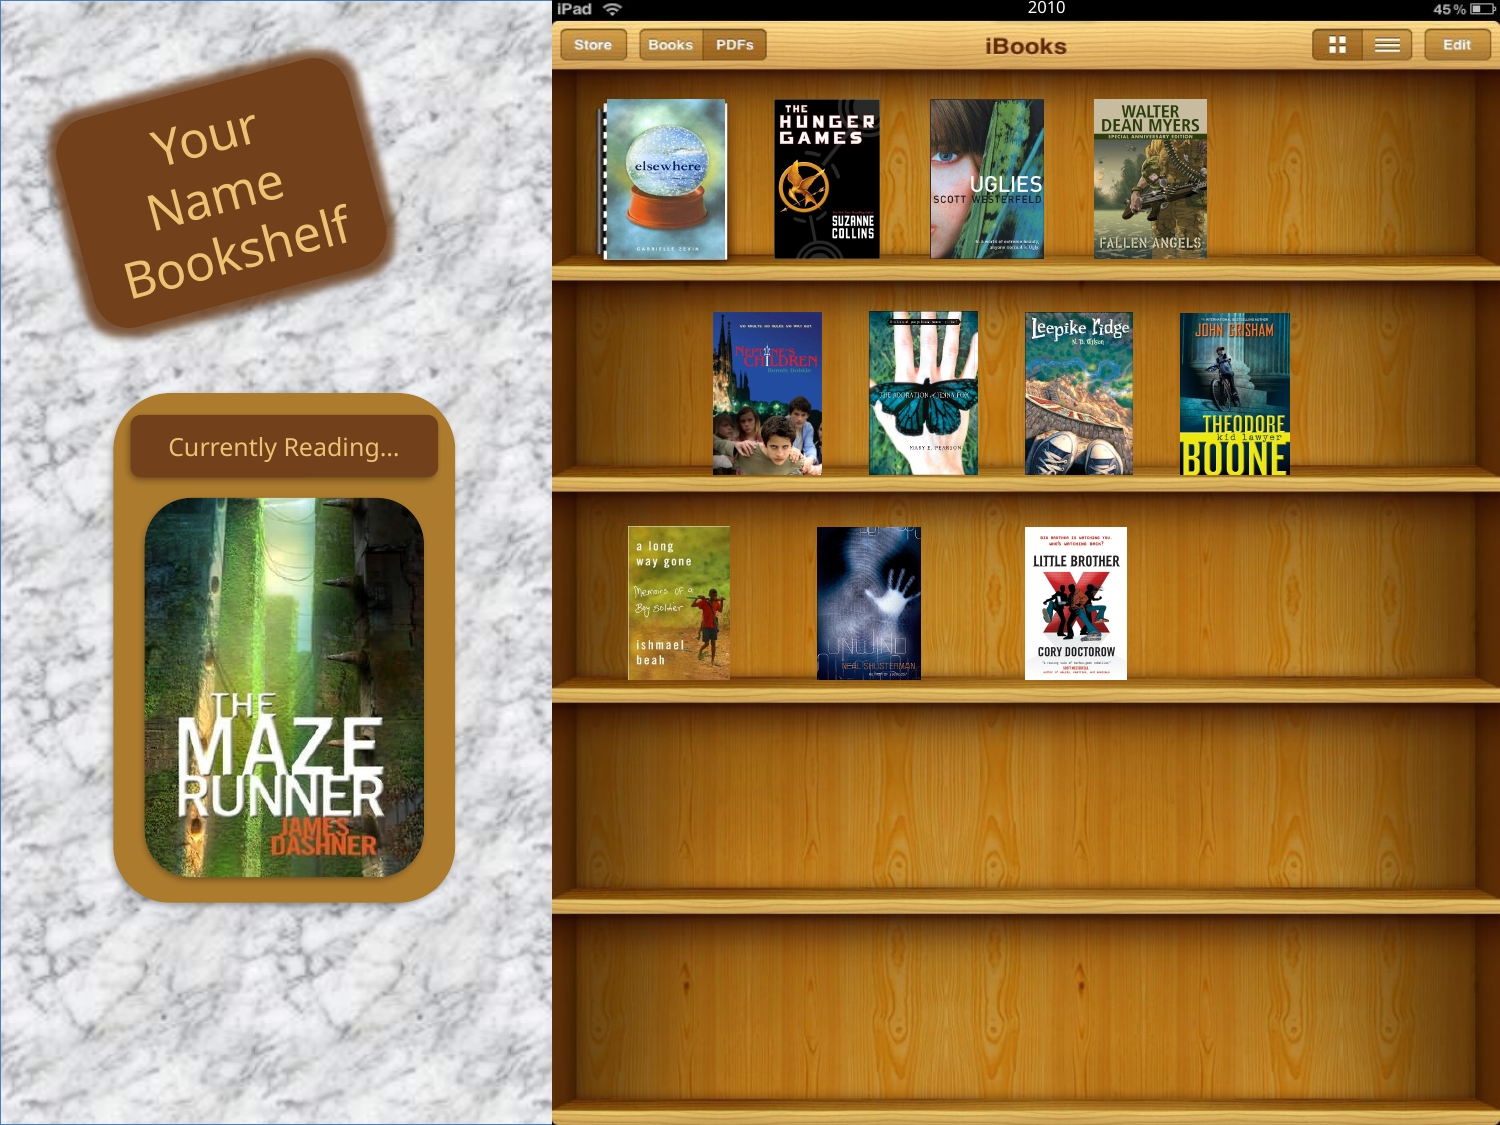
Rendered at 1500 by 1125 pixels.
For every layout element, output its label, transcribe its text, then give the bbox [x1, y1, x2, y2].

picture [552, 0, 1500, 1125]
text_box [0, 0, 550, 1125]
text_box [112, 392, 456, 904]
text_box Your Name Bookshelf [55, 57, 388, 329]
text_box [143, 497, 425, 878]
text_box Currently Reading… [129, 414, 439, 479]
